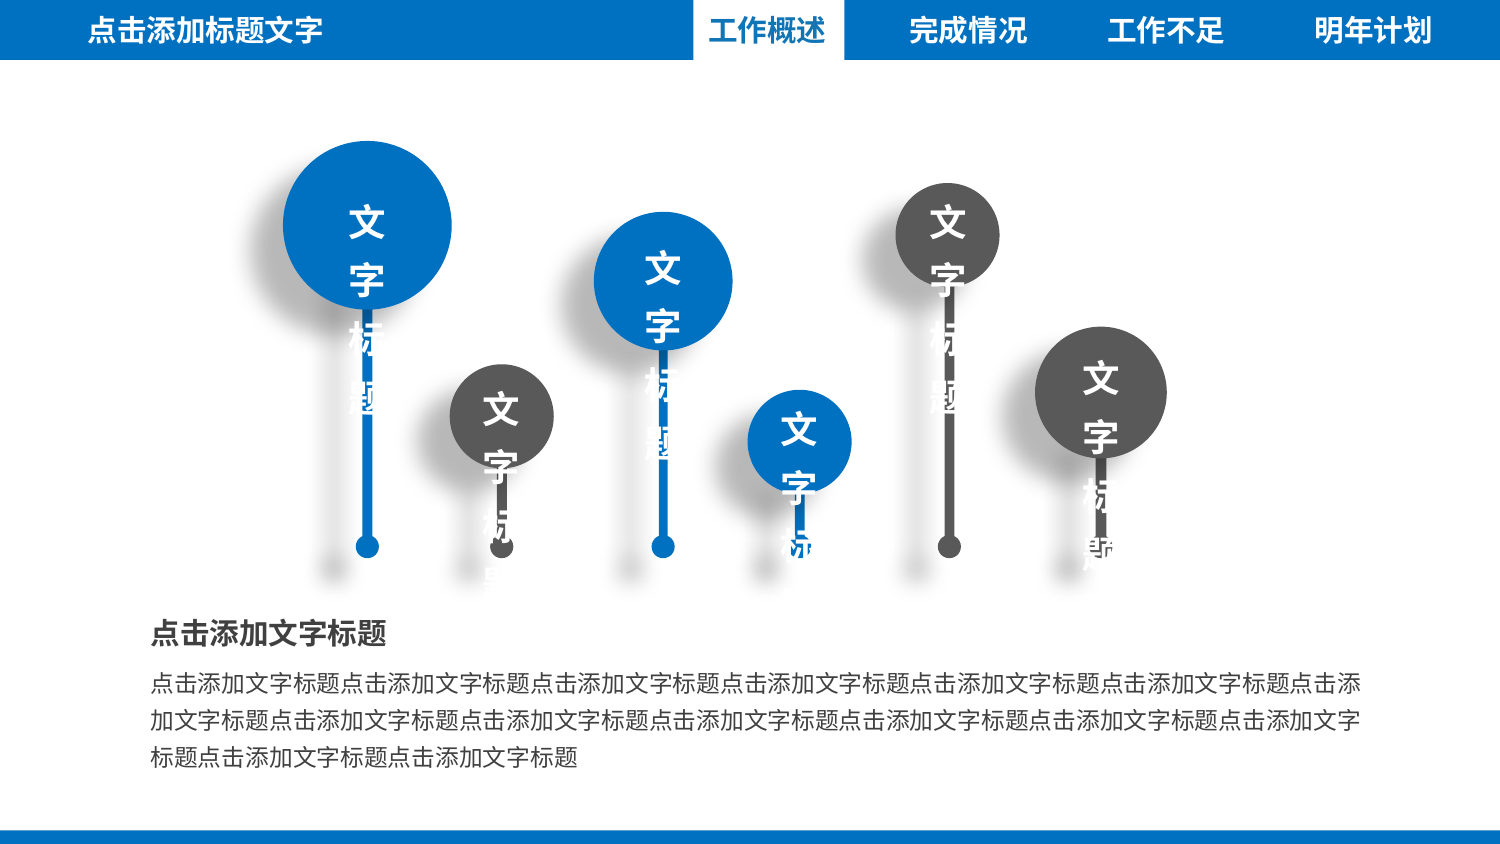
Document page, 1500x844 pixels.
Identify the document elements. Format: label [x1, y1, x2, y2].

text_box [0, 0, 1500, 844]
